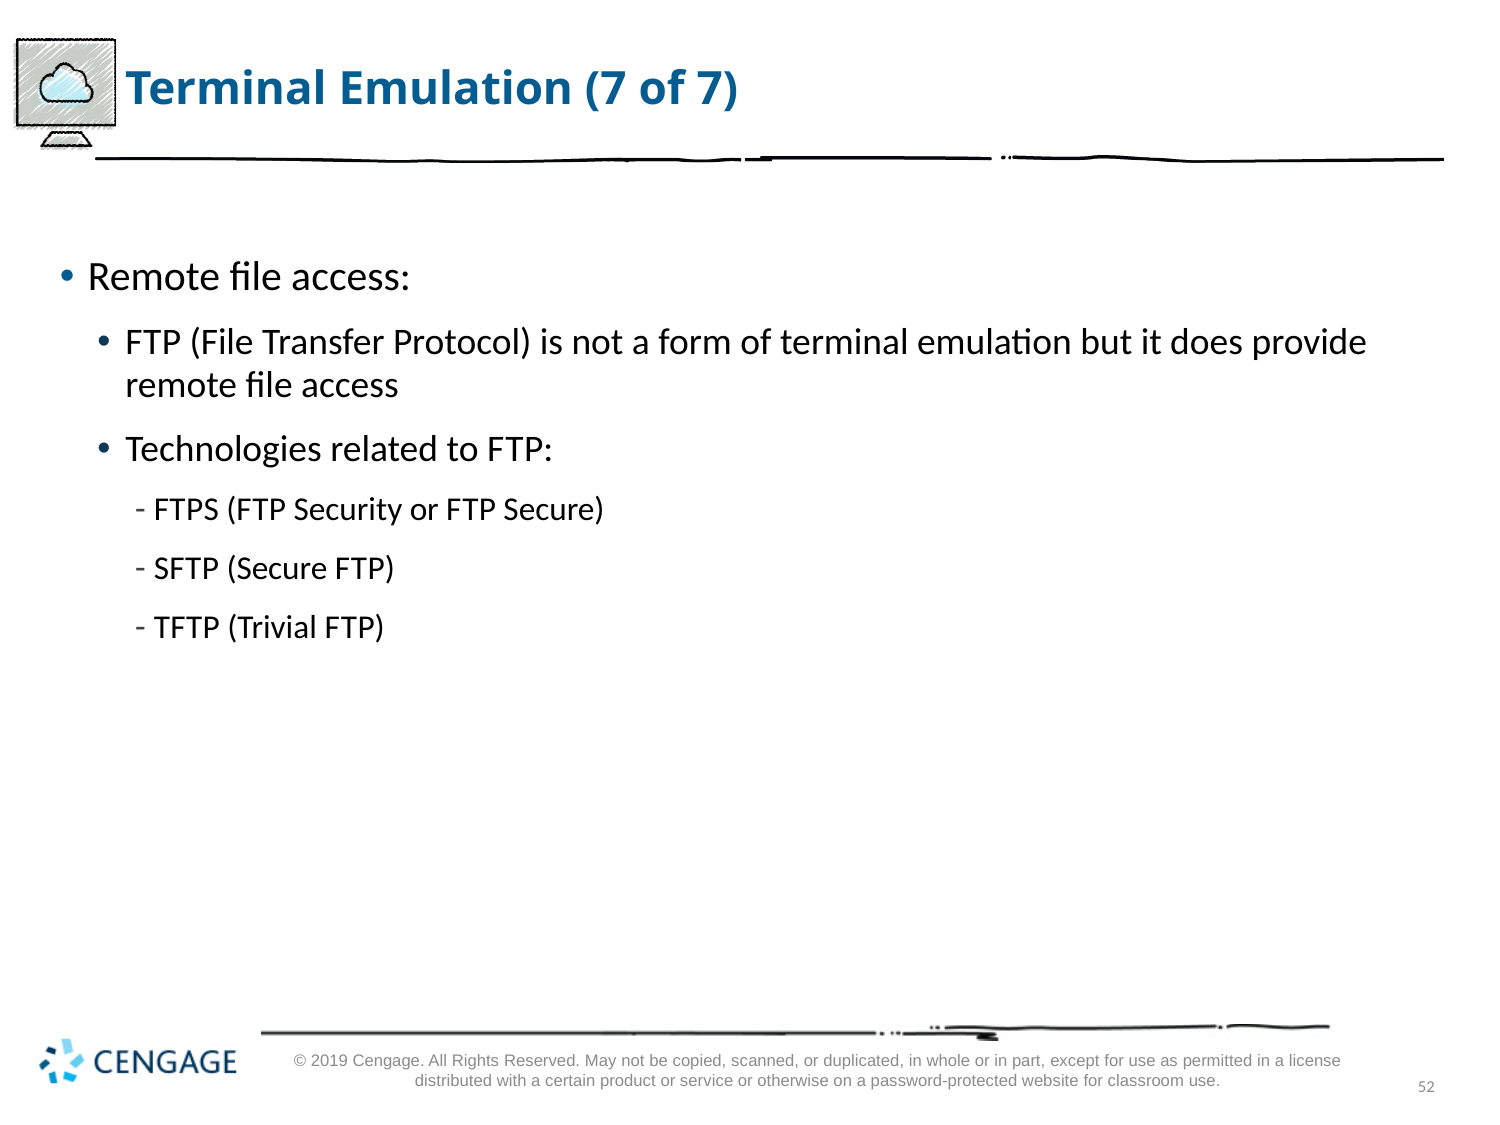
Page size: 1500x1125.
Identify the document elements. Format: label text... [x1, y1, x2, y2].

title Terminal Emulation (7 of 7) [125, 66, 1442, 116]
picture [95, 155, 1444, 163]
picture [19, 1025, 249, 1096]
picture [13, 36, 117, 151]
picture [261, 1024, 1331, 1041]
footer © 2019 Cengage. All Rights Reserved. May not be copied, scanned, or duplicated, in whole or in part, except for use as permitted in a license distributed with a certain product or service or otherwise on a password-protected website for classroom use. [262, 1050, 1375, 1091]
list Remote file access: F T P (File Transfer Protocol) is not a form of terminal emulation but it does provide remote file access Technologies related to F T P: F T P S (F T P Security or F T P Secure) S F T P (Secure F T P) T F T P (Trivial F T P) [59, 252, 1441, 651]
